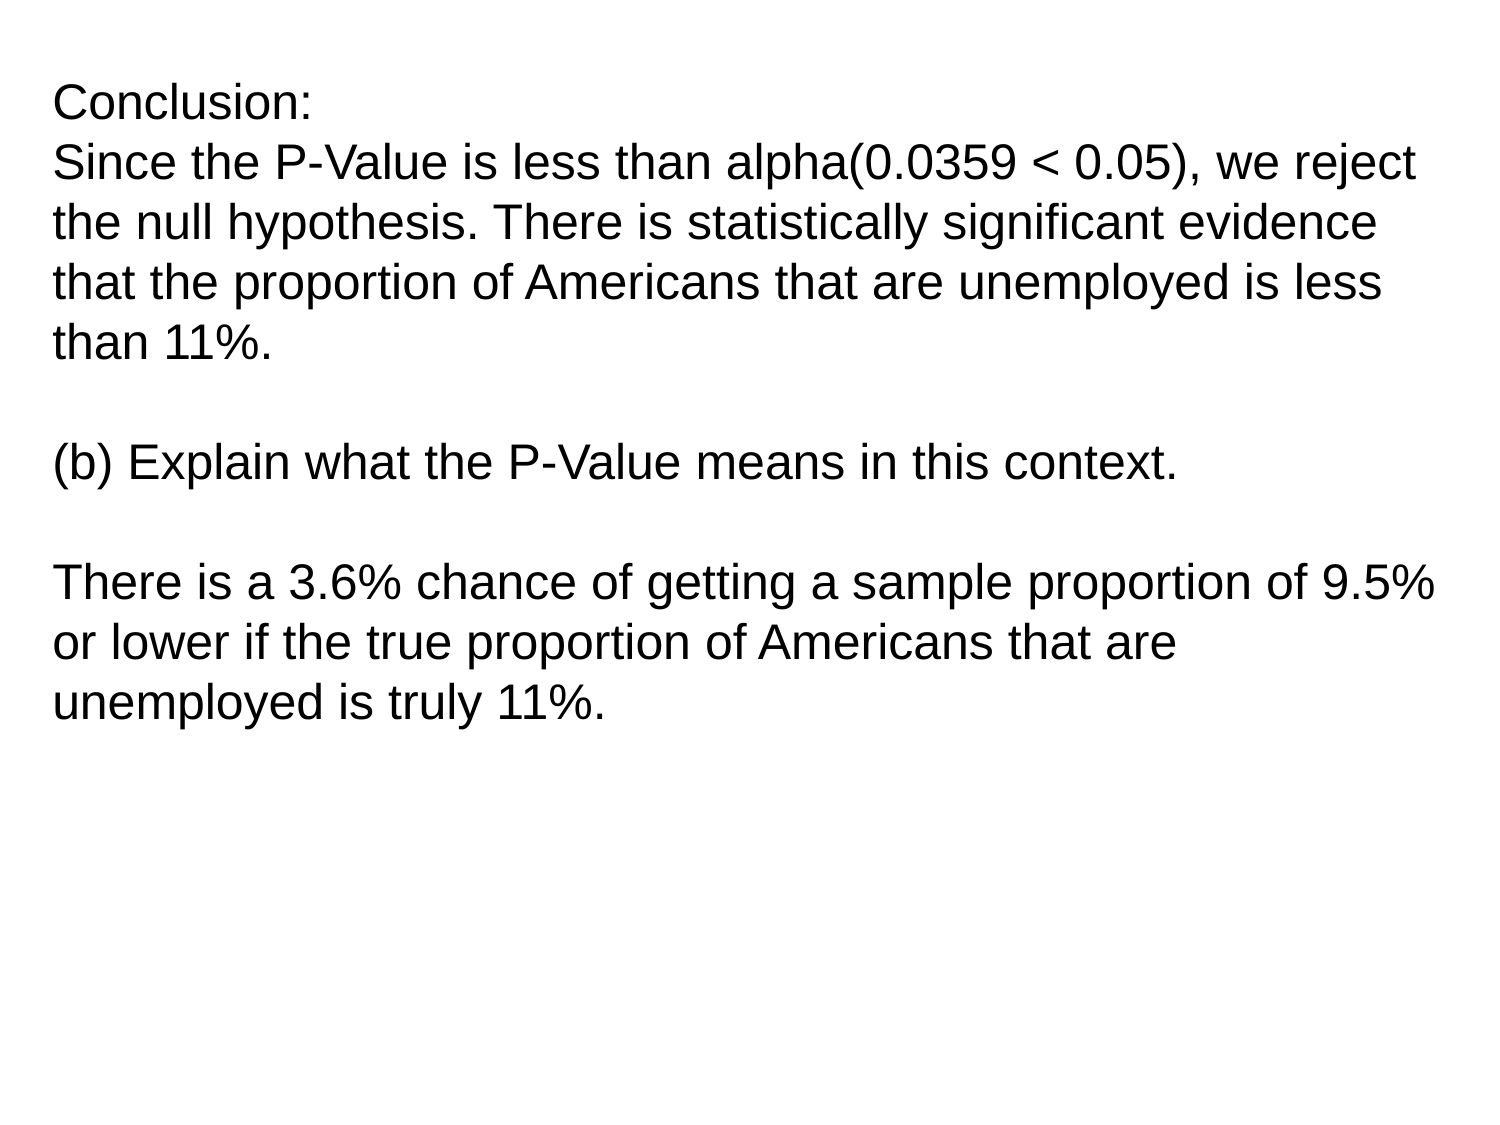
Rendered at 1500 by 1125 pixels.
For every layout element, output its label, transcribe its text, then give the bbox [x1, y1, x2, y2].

text_box Conclusion: Since the P-Value is less than alpha(0.0359 < 0.05), we reject the null hypothesis. There is statistically significant evidence that the proportion of Americans that are unemployed is less than 11%. (b) Explain what the P-Value means in this context. There is a 3.6% chance of getting a sample proportion of 9.5% or lower if the true proportion of Americans that are unemployed is truly 11%. [37, 61, 1475, 737]
